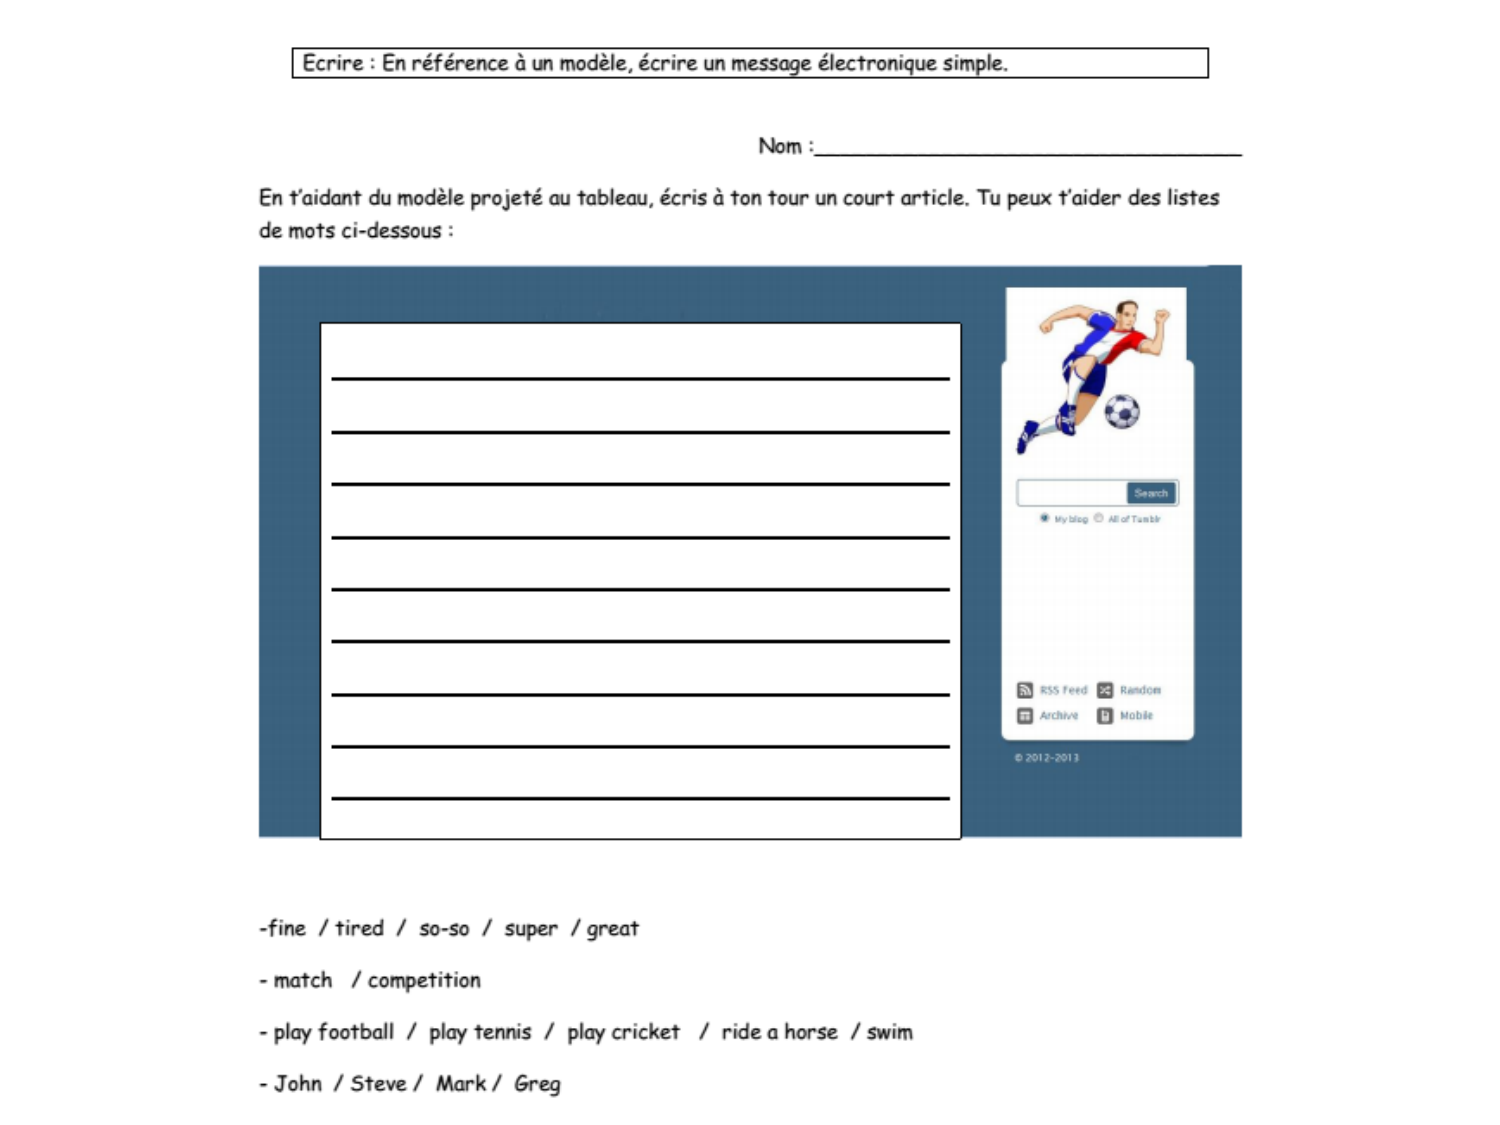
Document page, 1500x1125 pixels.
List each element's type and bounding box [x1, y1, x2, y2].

picture [229, 33, 1282, 1103]
